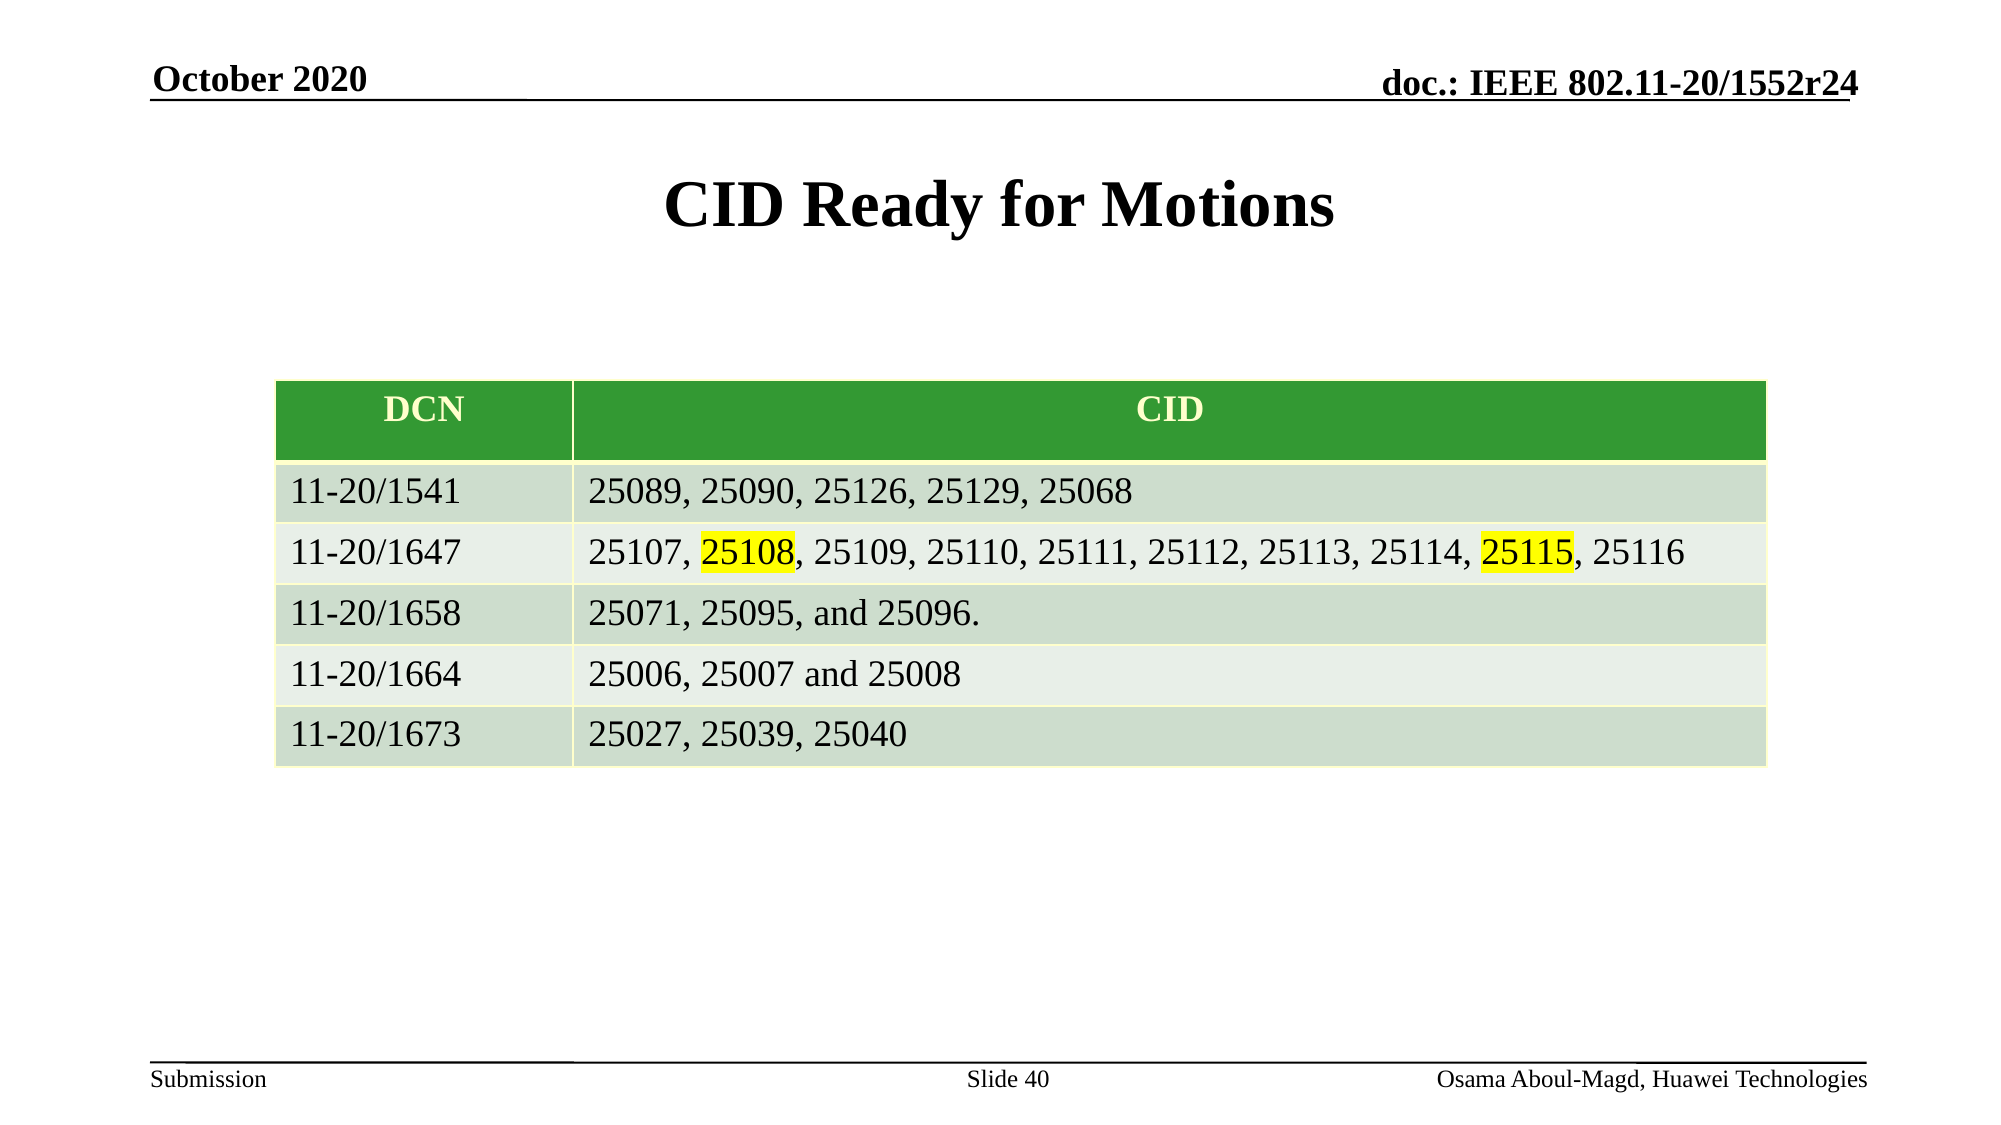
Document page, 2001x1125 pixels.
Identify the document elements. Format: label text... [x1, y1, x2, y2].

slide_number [152, 54, 563, 100]
table_cell 25071, 25095, and 25096. [574, 585, 1766, 644]
table_cell 11-20/1673 [276, 707, 572, 766]
table_cell 25089, 25090, 25126, 25129, 25068 [574, 465, 1766, 522]
table_header DCN [276, 381, 572, 460]
table_cell 25027, 25039, 25040 [574, 707, 1766, 766]
table_cell 11-20/1541 [276, 465, 572, 522]
title CID Ready for Motions [149, 112, 1850, 288]
table_cell 25006, 25007 and 25008 [574, 646, 1766, 705]
table_cell 25107, 25108, 25109, 25110, 25111, 25112, 25113, 25114, 25115, 25116 [574, 524, 1766, 583]
slide_number Slide 40 [950, 1061, 1067, 1123]
table_cell 11-20/1647 [276, 524, 572, 583]
footer Osama Aboul-Magd, Huawei Technologies [1171, 1061, 1869, 1093]
table_header CID [574, 381, 1766, 460]
table_cell 11-20/1664 [276, 646, 572, 705]
table_cell 11-20/1658 [276, 585, 572, 644]
